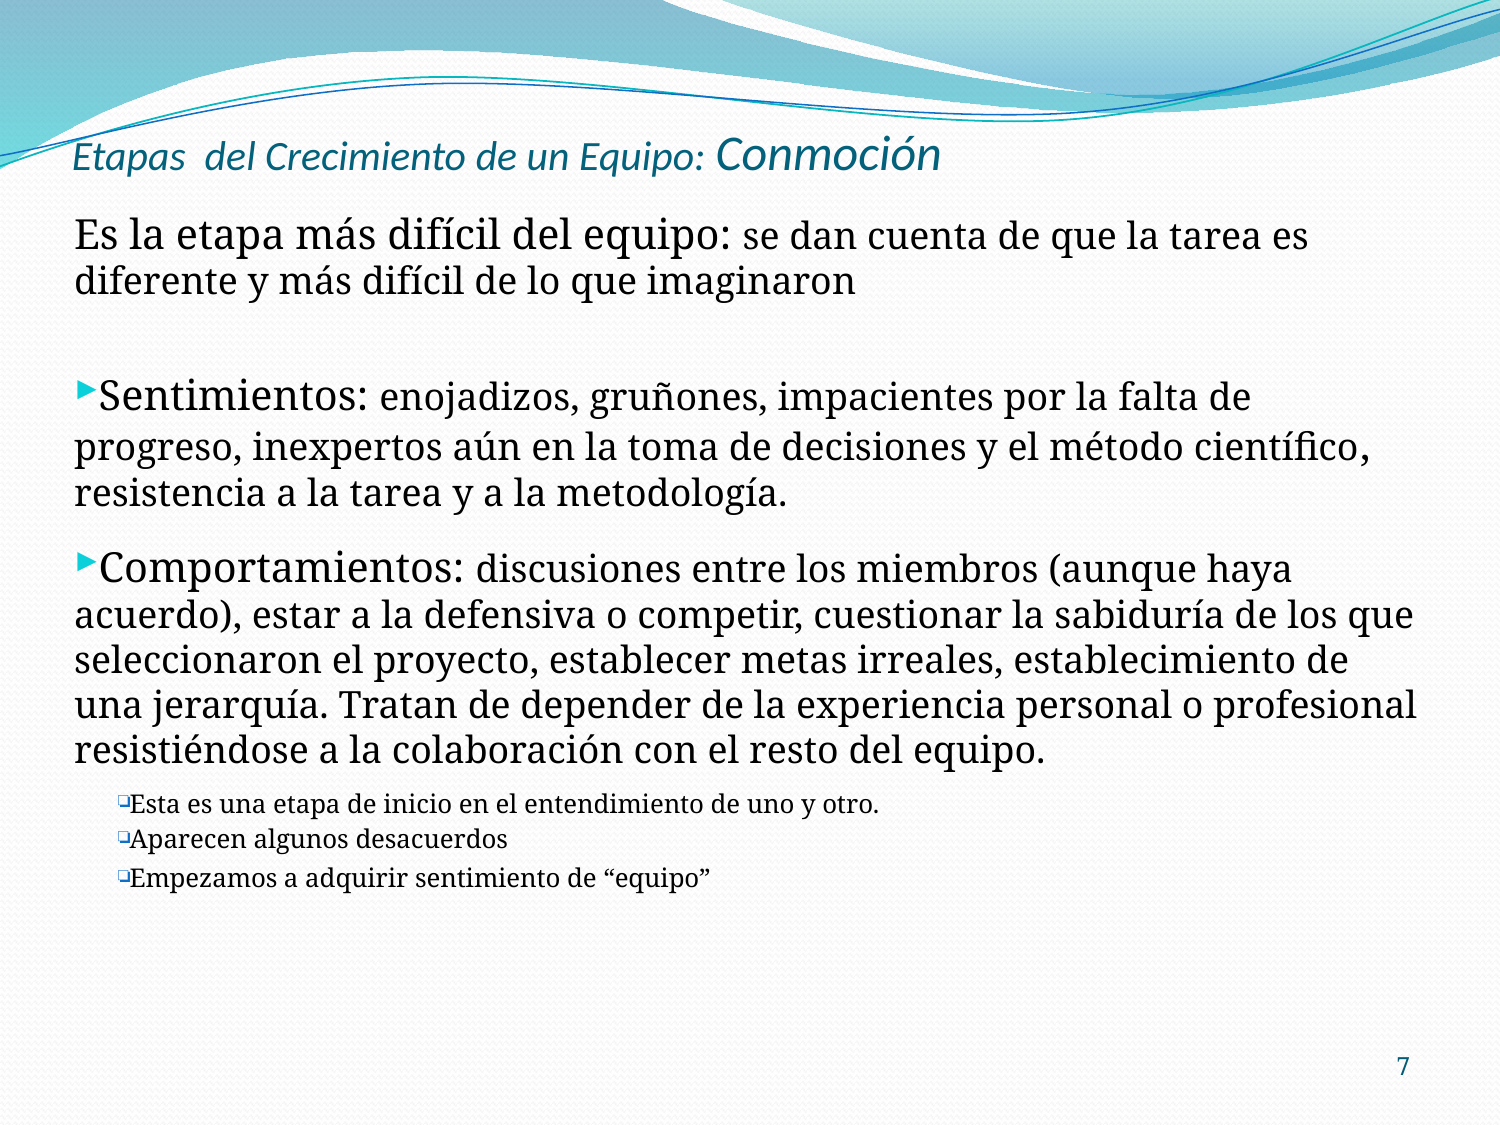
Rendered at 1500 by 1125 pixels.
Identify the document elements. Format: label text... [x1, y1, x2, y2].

title Etapas del Crecimiento de un Equipo: Conmoción [0, 0, 1451, 188]
list Es la etapa más difícil del equipo: se dan cuenta de que la tarea es diferente y más difícil de lo que imaginaron Sentimientos: enojadizos, gruñones, impacientes por la falta de progreso, inexpertos aún en la toma de decisiones y el método científico, resistencia a la tarea y a la metodología. Comportamientos: discusiones entre los miembros (aunque haya acuerdo), estar a la defensiva o competir, cuestionar la sabiduría de los que seleccionaron el proyecto, establecer metas irreales, establecimiento de una jerarquía. Tratan de depender de la experiencia personal o profesional resistiéndose a la colaboración con el resto del equipo. Esta es una etapa de inicio en el entendimiento de uno y otro. Aparecen algunos desacuerdos Empezamos a adquirir sentimiento de “equipo” [0, 187, 1438, 913]
slide_number 7 [1050, 1042, 1426, 1103]
